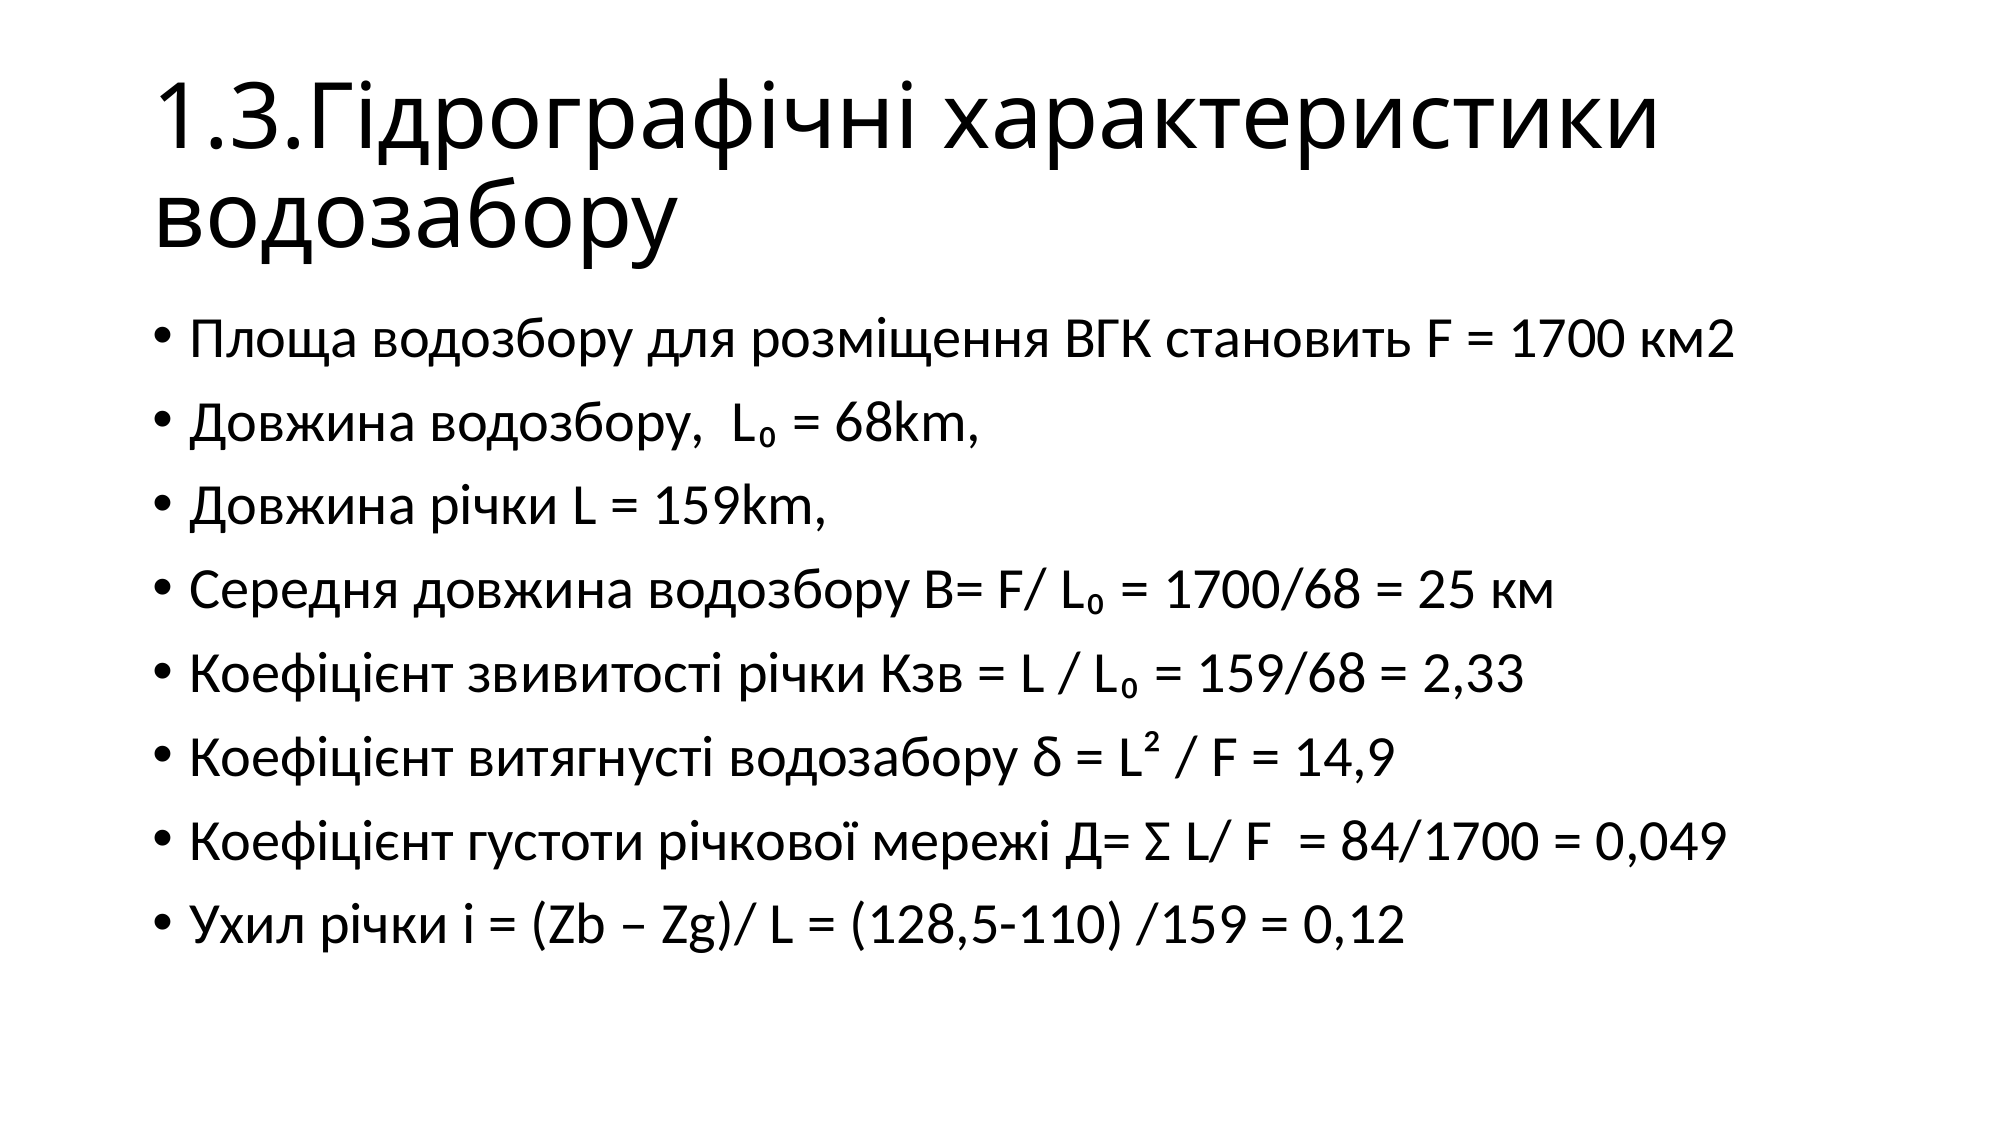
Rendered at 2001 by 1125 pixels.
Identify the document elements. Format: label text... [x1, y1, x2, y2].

title 1.3.Гідрографічні характеристики водозабору [137, 59, 1863, 278]
list Площа водозбору для розміщення ВГК становить F = 1700 км2 Довжина водозбору, L₀ = 68km, Довжина річки L = 159km, Середня довжина водозбору В= F/ L₀ = 1700/68 = 25 км Коефіцієнт звивитості річки Кзв = L / L₀ = 159/68 = 2,33 Коефіцієнт витягнусті водозабору δ = L² / F = 14,9 Коефіцієнт густоти річкової мережі Д= Σ L/ F = 84/1700 = 0,049 Ухил річки i = (Zb – Zg)/ L = (128,5-110) /159 = 0,12 [137, 299, 1863, 1014]
